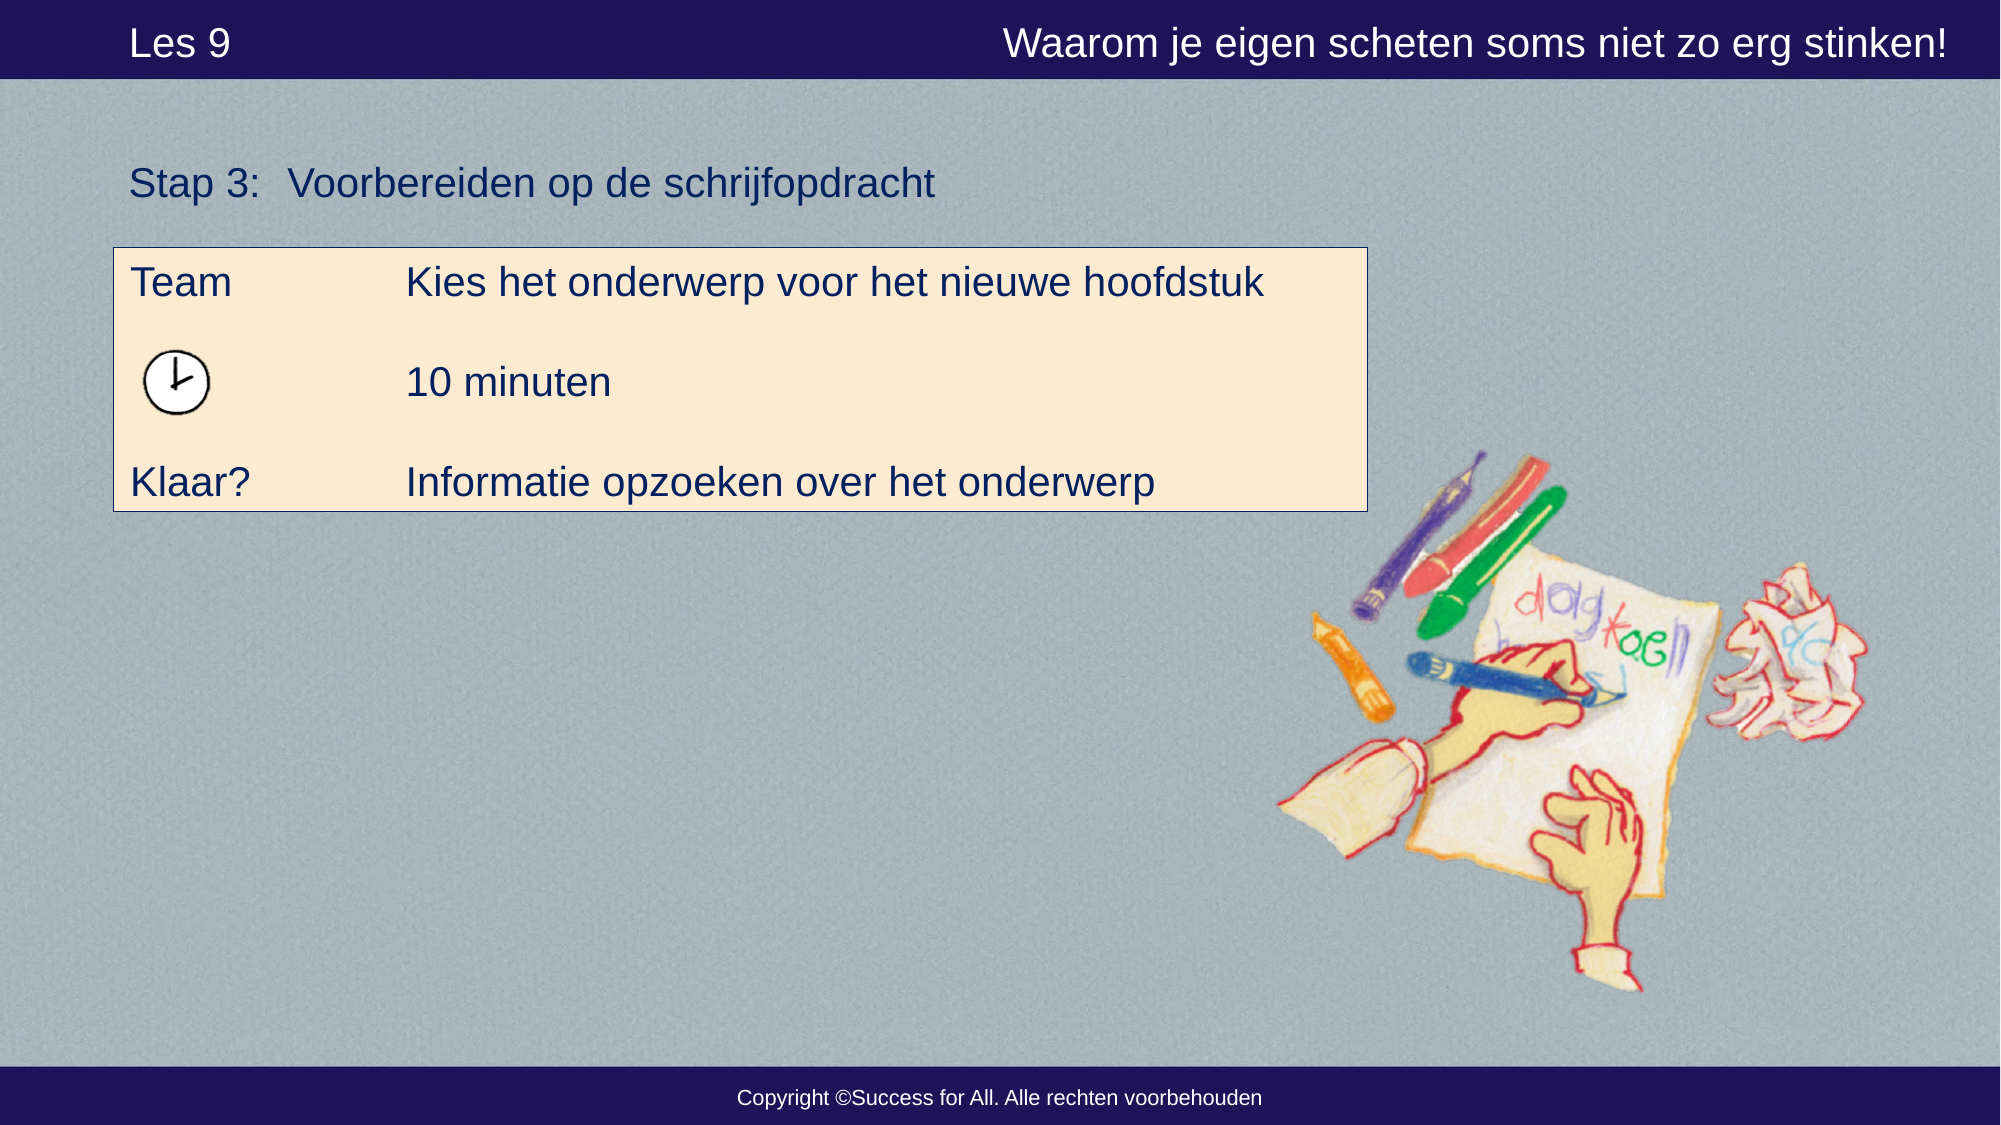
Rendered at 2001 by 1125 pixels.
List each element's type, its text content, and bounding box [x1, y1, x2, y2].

text_box Stap 3: Voorbereiden op de schrijfopdracht [113, 148, 1301, 214]
picture [0, 0, 2001, 1125]
text_box Les 9 [114, 8, 354, 73]
text_box Waarom je eigen scheten soms niet zo erg stinken! [786, 8, 1963, 73]
text_box Copyright ©Success for All. Alle rechten voorbehouden [0, 1076, 2000, 1125]
text_box Team Kies het onderwerp voor het nieuwe hoofdstuk 10 minuten Klaar? Informatie opzoeken over het onderwerp [113, 247, 1368, 512]
